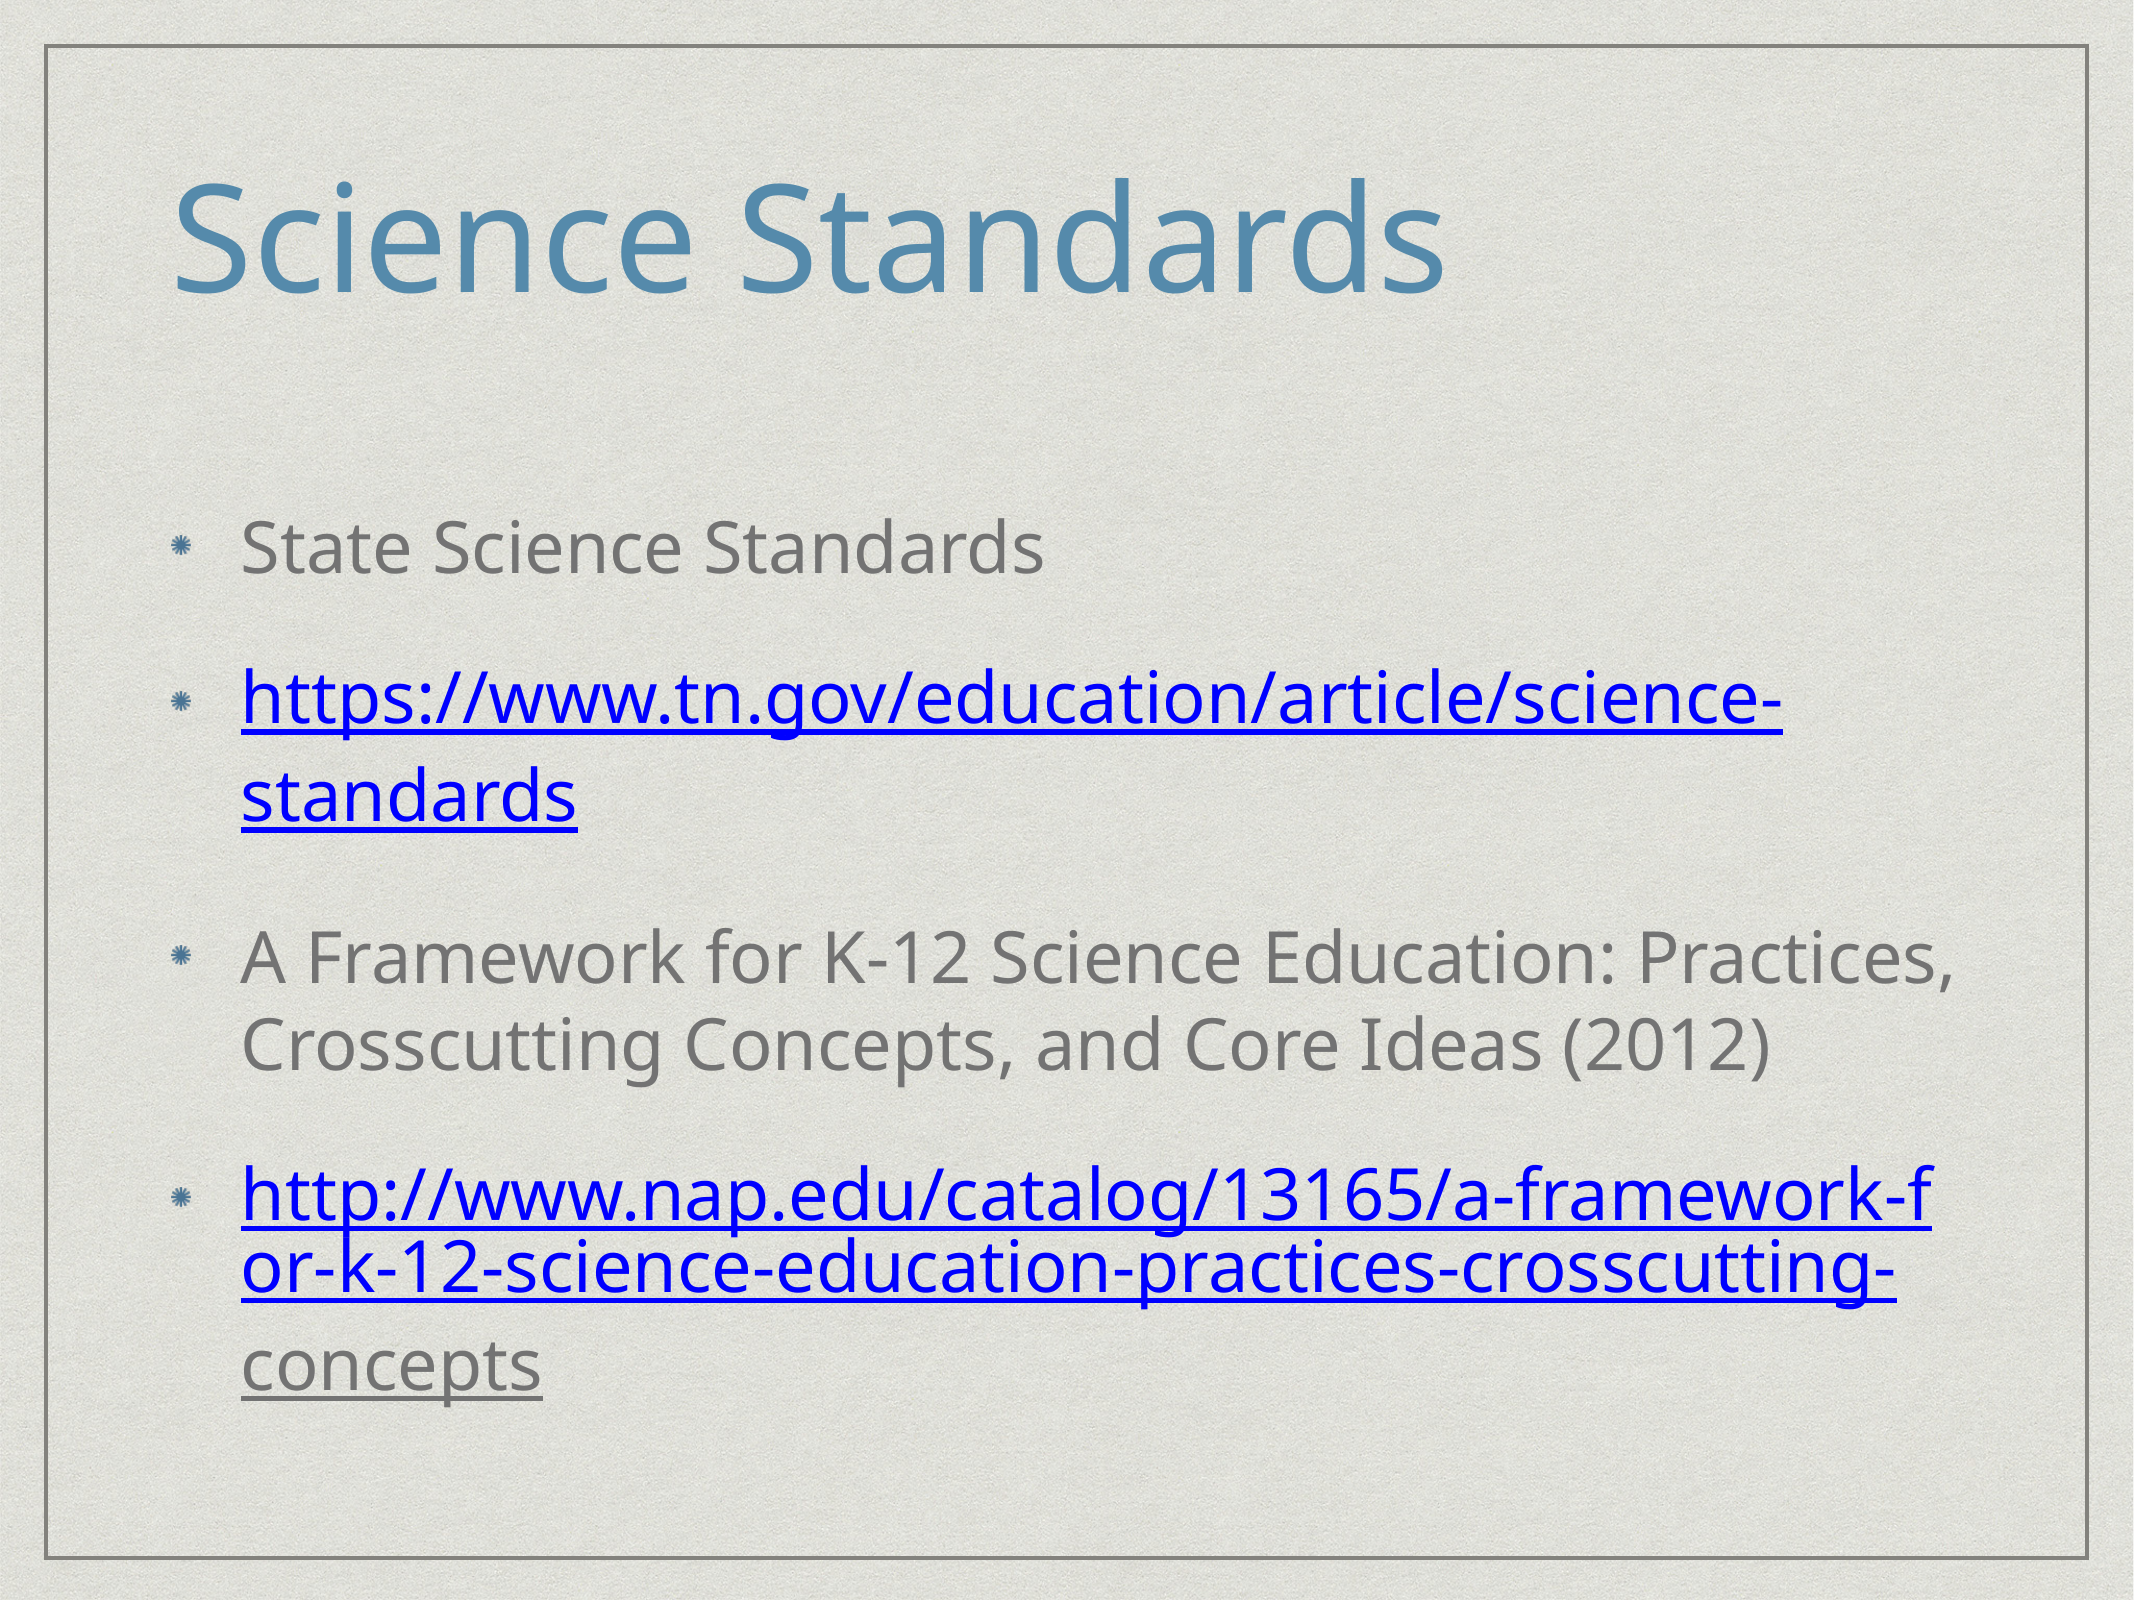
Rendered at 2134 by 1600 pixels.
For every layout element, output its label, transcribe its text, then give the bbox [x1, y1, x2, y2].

title Science Standards [170, 43, 1963, 445]
list State Science Standards https://www.tn.gov/education/article/science-standards A Framework for K-12 Science Education: Practices, Crosscutting Concepts, and Core Ideas (2012) http://www.nap.edu/catalog/13165/a-framework-for-k-12-science-education-practices-crosscutting-concepts [170, 453, 1963, 1393]
picture [0, 0, 2134, 1600]
